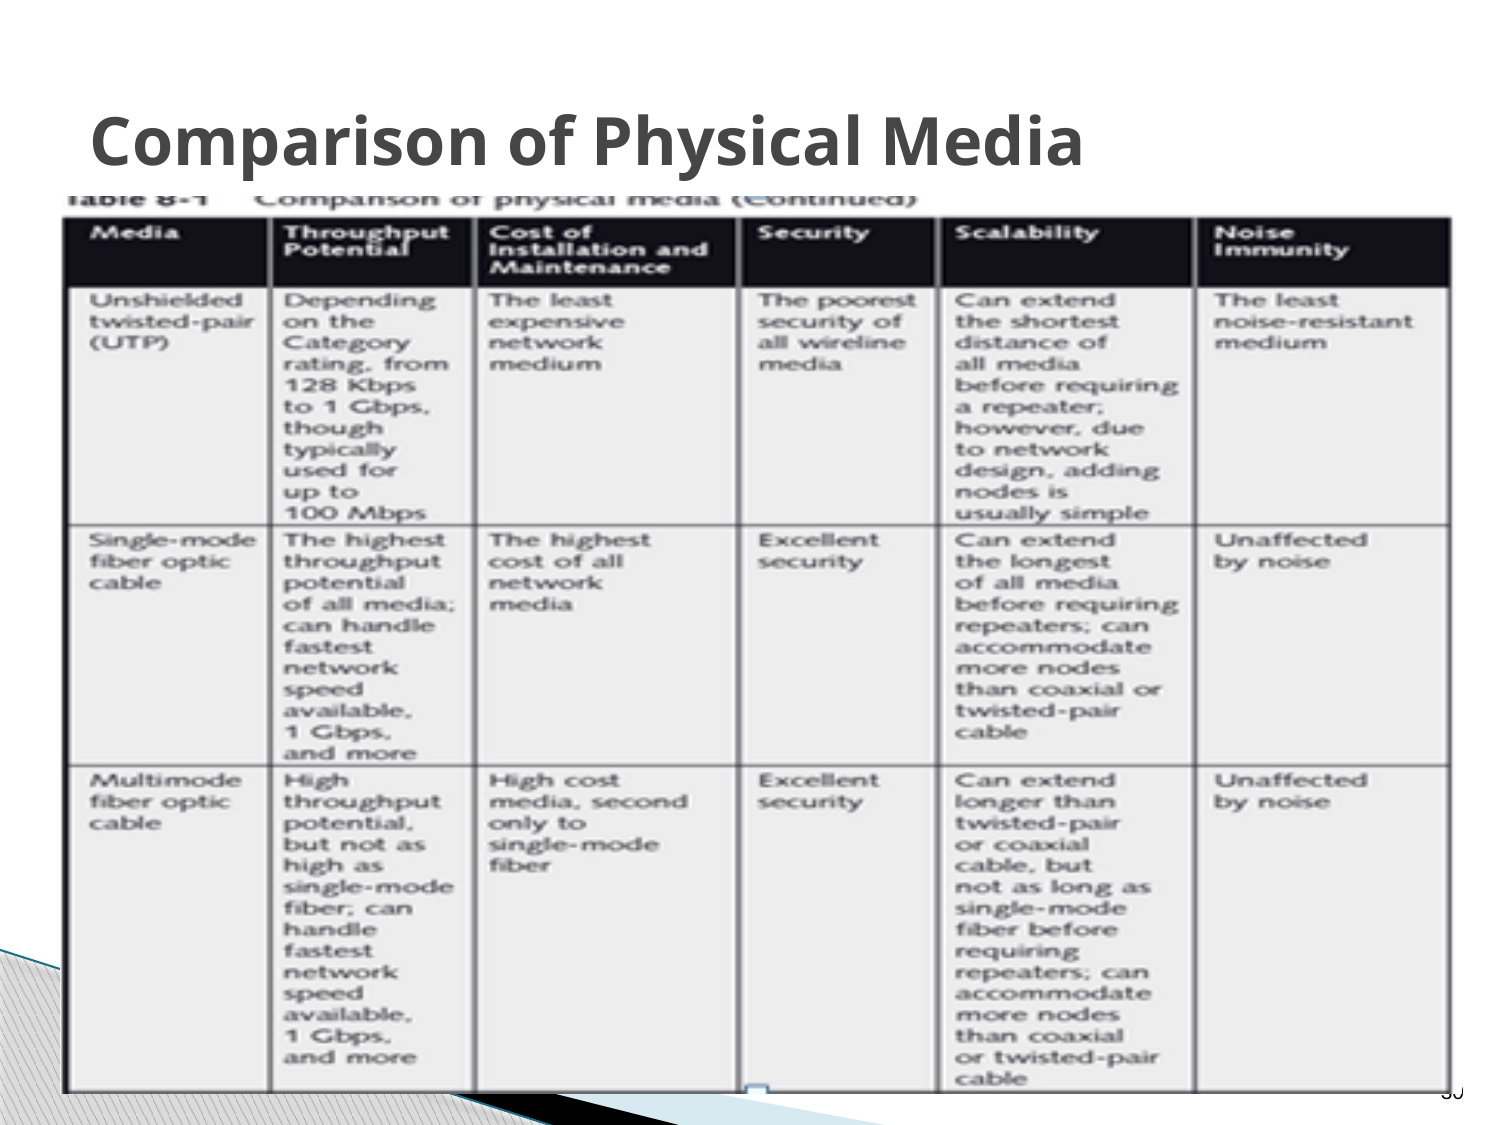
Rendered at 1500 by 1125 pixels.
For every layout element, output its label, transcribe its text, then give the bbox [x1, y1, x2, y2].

title Comparison of Physical Media [75, 45, 1425, 195]
slide_number 30 [1418, 1051, 1479, 1112]
picture [60, 195, 1463, 1095]
